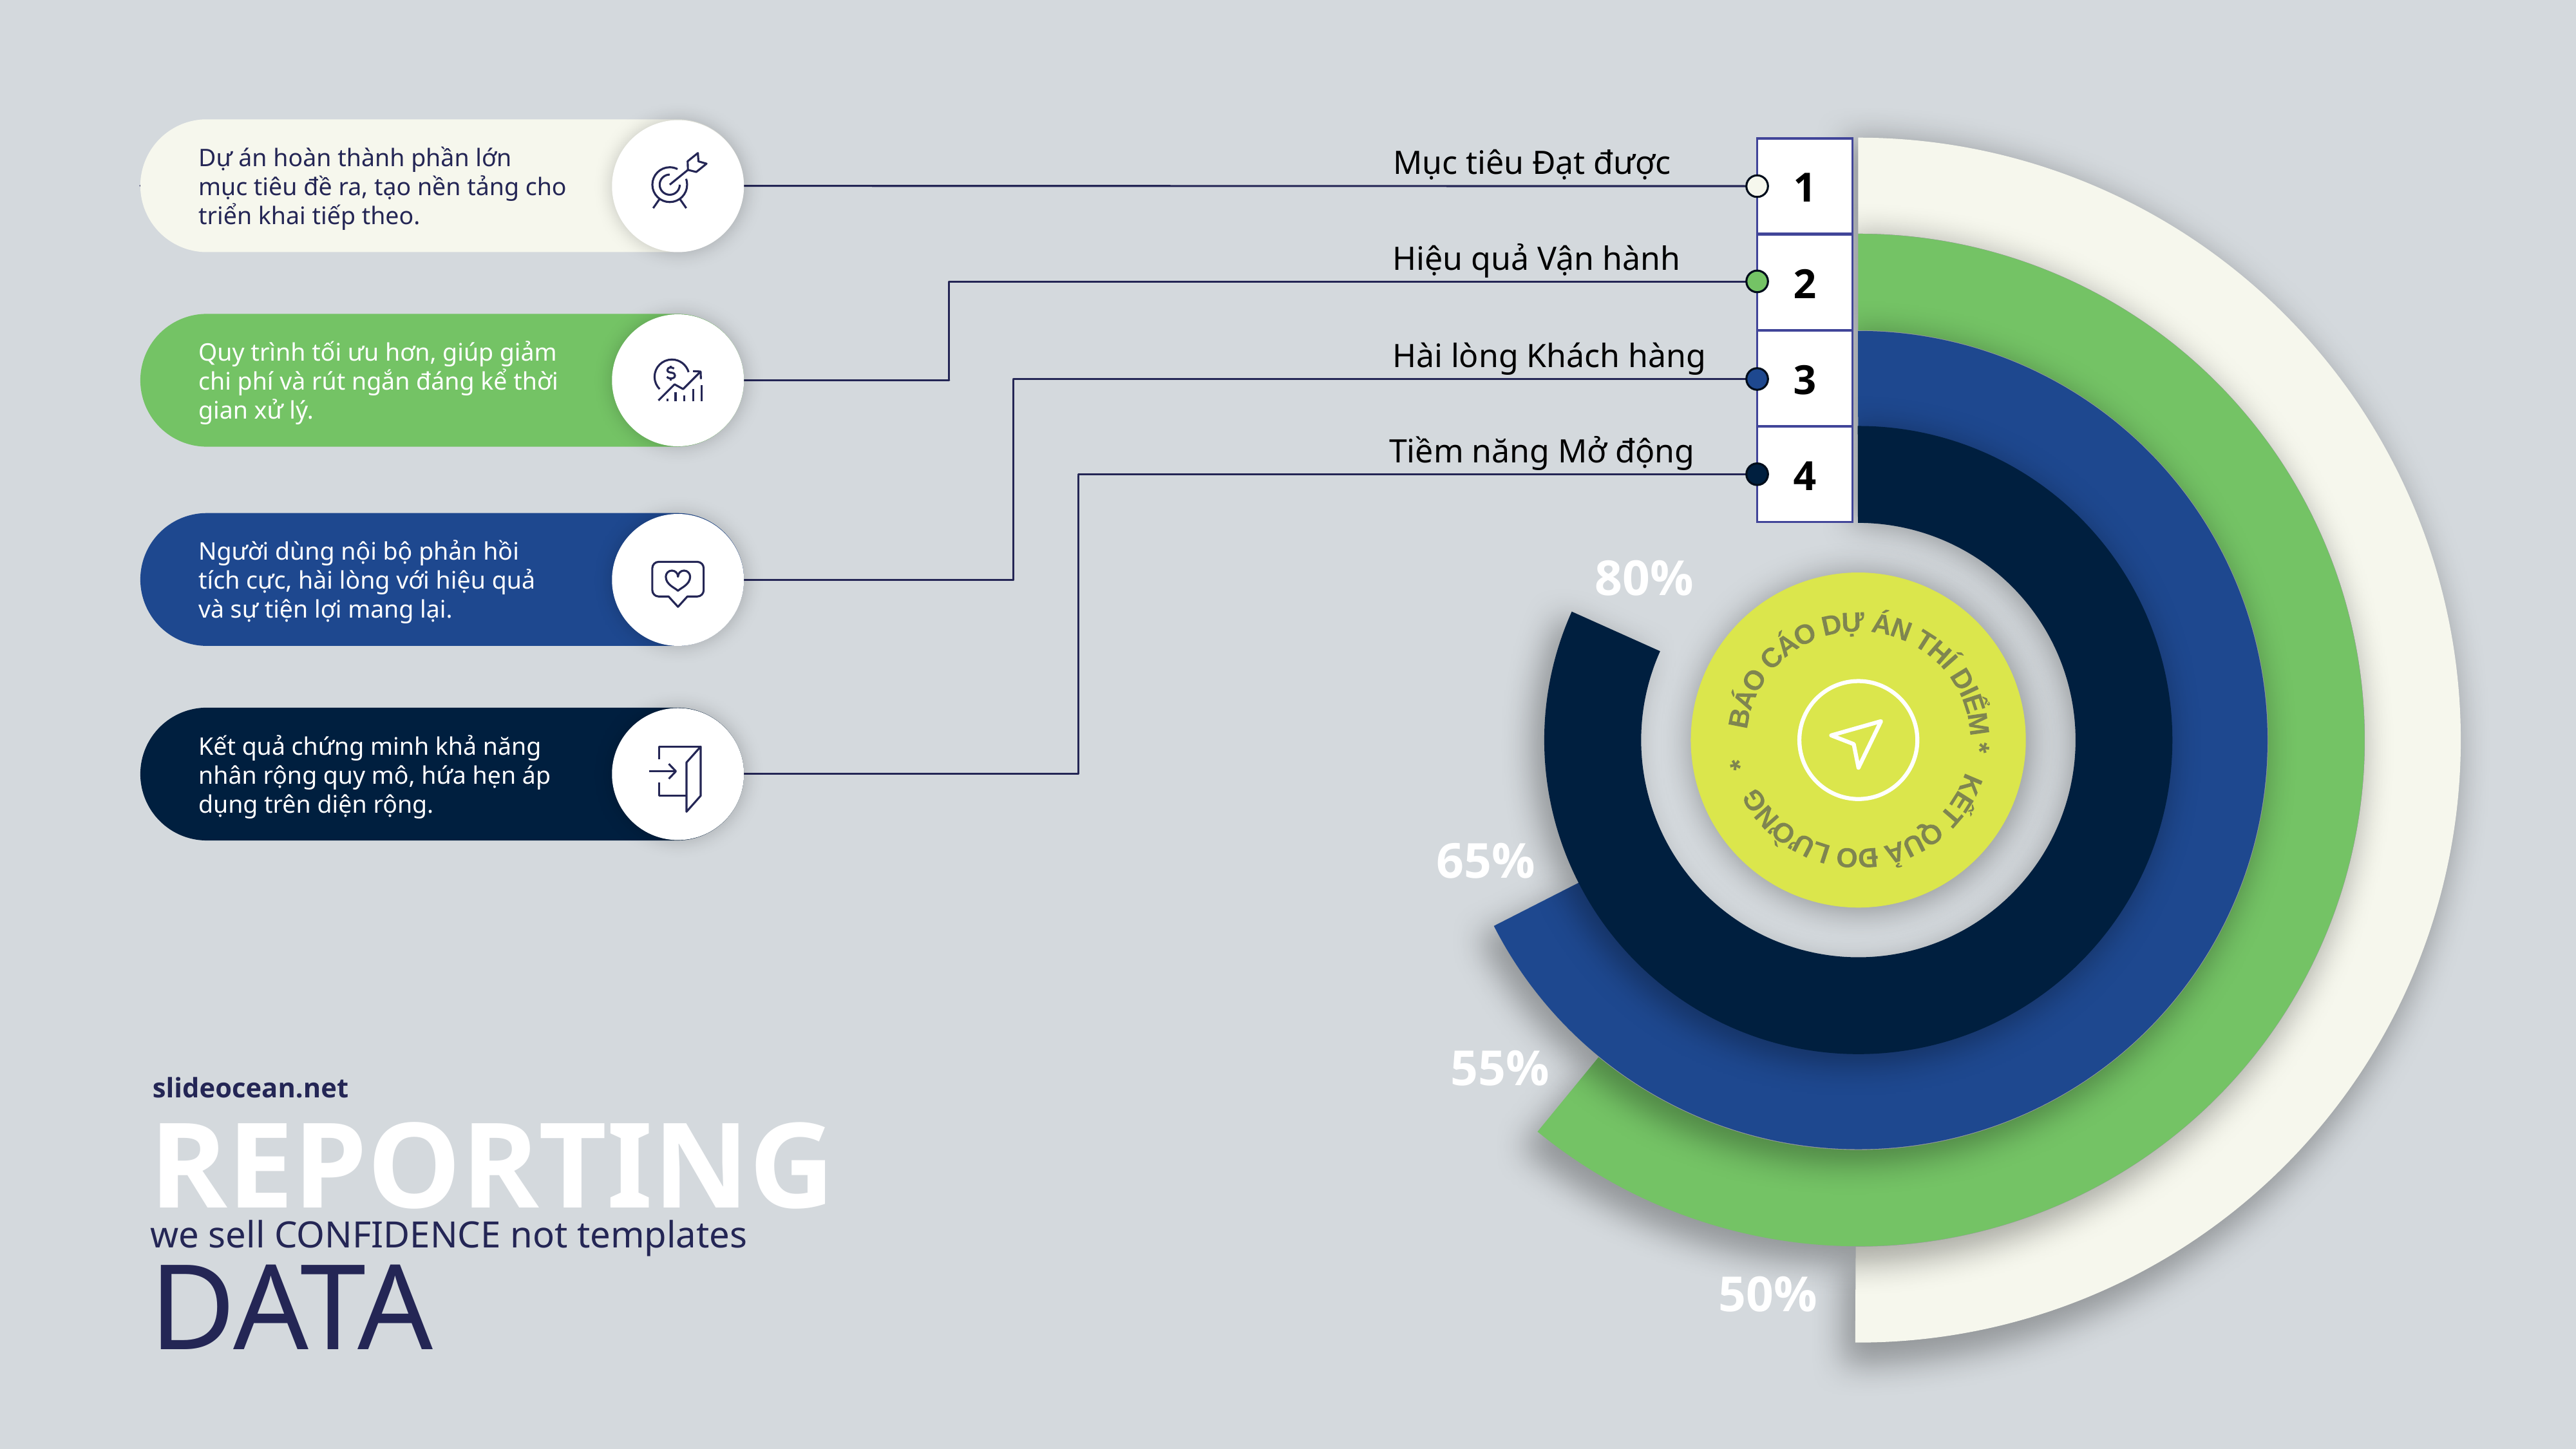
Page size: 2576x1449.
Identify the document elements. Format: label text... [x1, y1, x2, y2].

text_box slideocean.net [143, 1066, 359, 1108]
text_box [611, 706, 745, 841]
text_box 3 [1768, 330, 1853, 426]
text_box [139, 512, 643, 647]
text_box 2 [1756, 234, 1853, 330]
text_box Mục tiêu Đạt được [1383, 137, 1681, 175]
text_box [743, 175, 1768, 198]
text_box 1 [1756, 137, 1853, 234]
text_box [659, 746, 701, 812]
text_box Người dùng nội bộ phản hồi tích cực, hài lòng với hiệu quả và sự tiện lợi mang lại. [189, 531, 577, 628]
text_box [1545, 424, 2174, 1056]
text_box Hiệu quả Vận hành [1383, 232, 1690, 270]
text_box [732, 462, 1768, 775]
text_box [652, 562, 704, 607]
text_box 65% [1426, 825, 1545, 893]
text_box Kết quả chứng minh khả năng nhân rộng quy mô, hứa hẹn áp dụng trên diện rộng. [189, 726, 577, 822]
text_box [611, 313, 735, 447]
text_box Quy trình tối ưu hơn, giúp giảm chi phí và rút ngắn đáng kể thời gian xử lý. [189, 332, 577, 429]
text_box 4 [1768, 426, 1853, 523]
text_box [139, 118, 645, 254]
text_box 55% [1441, 1032, 1560, 1101]
text_box REPORTING DATA [140, 1084, 845, 1378]
text_box [1693, 571, 2027, 909]
text_box [611, 118, 744, 254]
text_box [649, 764, 676, 779]
text_box [611, 513, 732, 647]
text_box [658, 391, 668, 401]
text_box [735, 270, 1768, 368]
text_box we sell CONFIDENCE not templates [140, 1206, 757, 1260]
text_box [1536, 232, 2366, 1247]
text_box Dự án hoàn thành phần lớn mục tiêu đề ra, tạo nền tảng cho triển khai tiếp theo. [189, 137, 577, 234]
text_box [1799, 681, 1918, 799]
text_box [654, 359, 687, 390]
text_box [1854, 137, 2462, 1344]
text_box [1492, 330, 2269, 1151]
text_box [652, 153, 707, 209]
text_box [139, 312, 643, 448]
text_box 50% [1709, 1258, 1827, 1326]
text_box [668, 368, 1768, 580]
text_box [139, 706, 642, 842]
